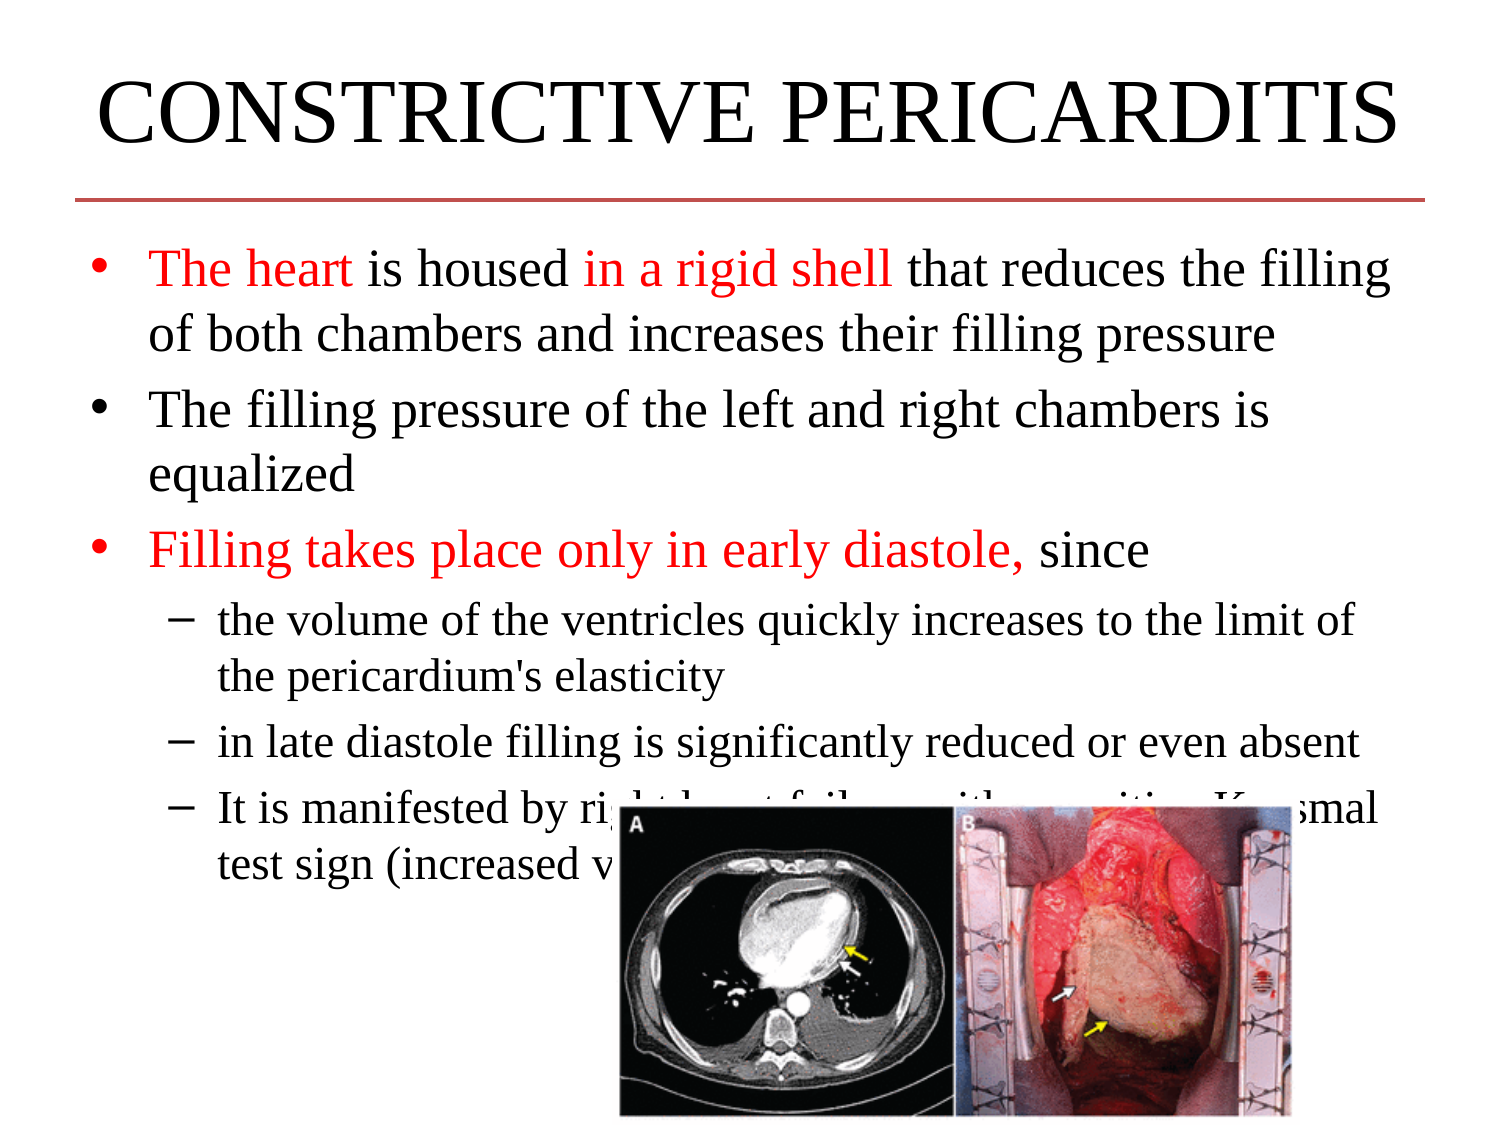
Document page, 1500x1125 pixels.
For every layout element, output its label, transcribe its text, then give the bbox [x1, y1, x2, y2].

picture [612, 799, 1301, 1125]
title CONSTRICTIVE PERICARDITIS [74, 12, 1426, 199]
list The heart is housed in a rigid shell that reduces the filling of both chambers and increases their filling pressure The filling pressure of the left and right chambers is equalized Filling takes place only in early diastole, since the volume of the ventricles quickly increases to the limit of the pericardium's elasticity in late diastole filling is significantly reduced or even absent It is manifested by right heart failure with a positive Kussmal test sign (increased venous pressure in inspiration ) [74, 224, 1426, 968]
